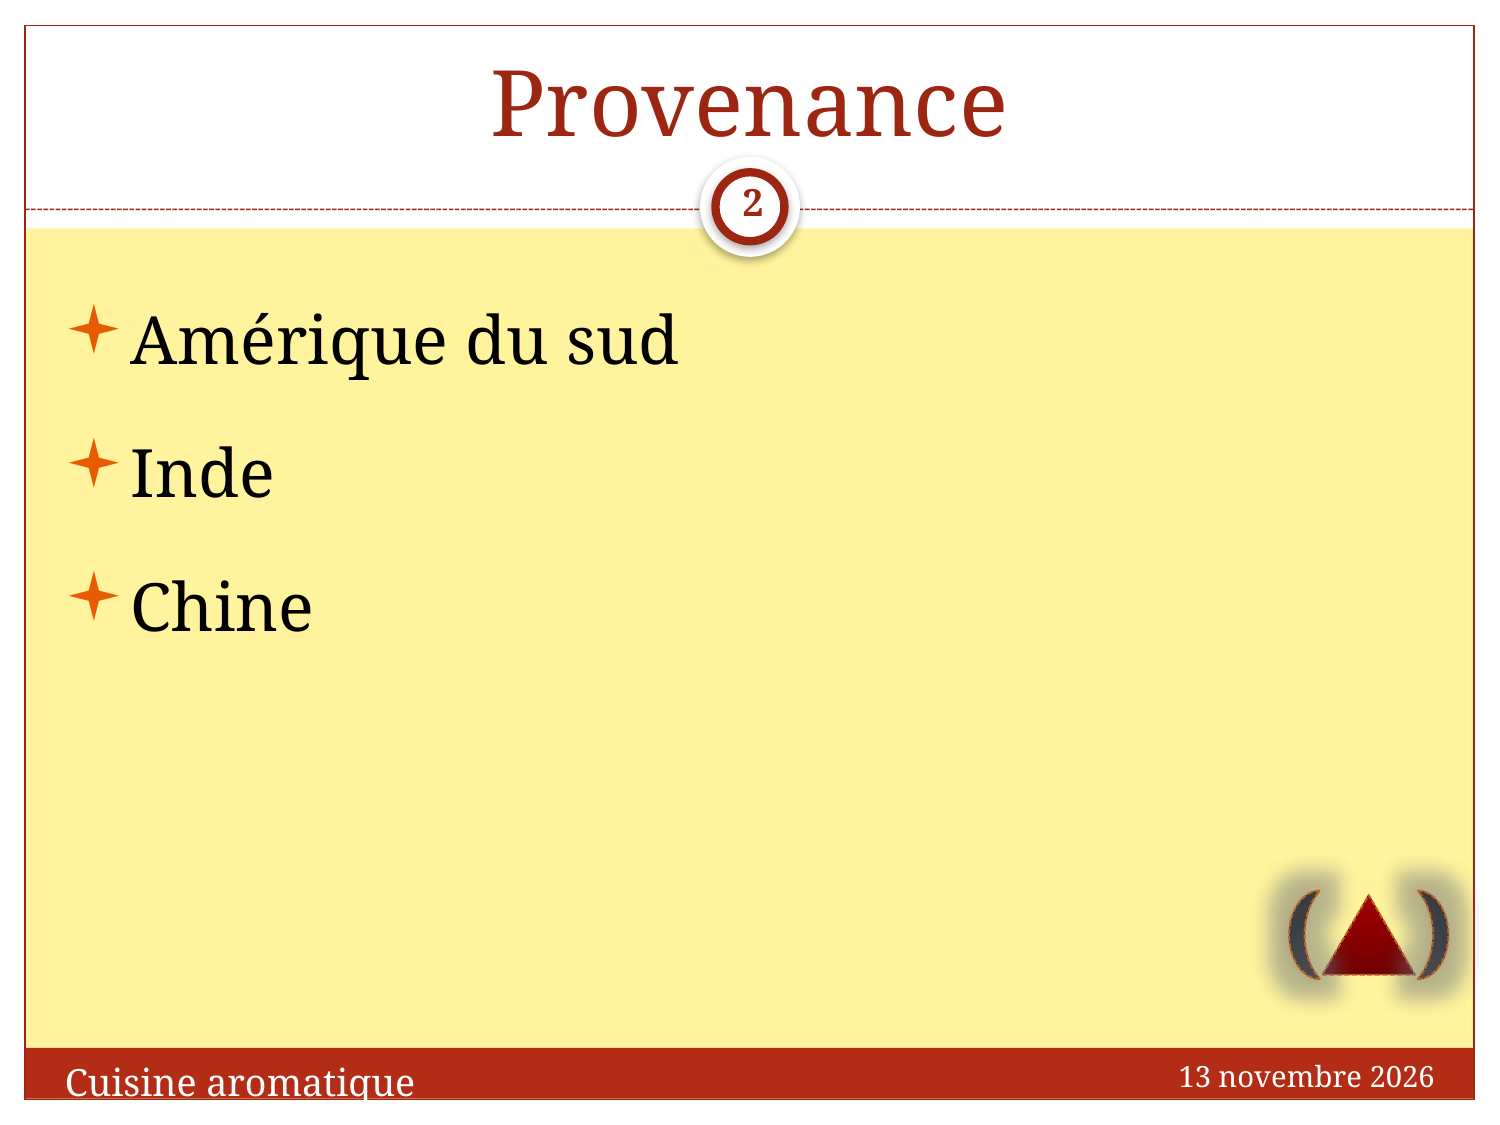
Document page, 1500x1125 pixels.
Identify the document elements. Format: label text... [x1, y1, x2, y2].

footer Cuisine aromatique [50, 1051, 638, 1112]
slide_number 2 [715, 168, 791, 241]
title Provenance [49, 37, 1450, 162]
list Amérique du sud Inde Chine [49, 250, 1445, 1001]
slide_number mars 09 [950, 1050, 1450, 1111]
